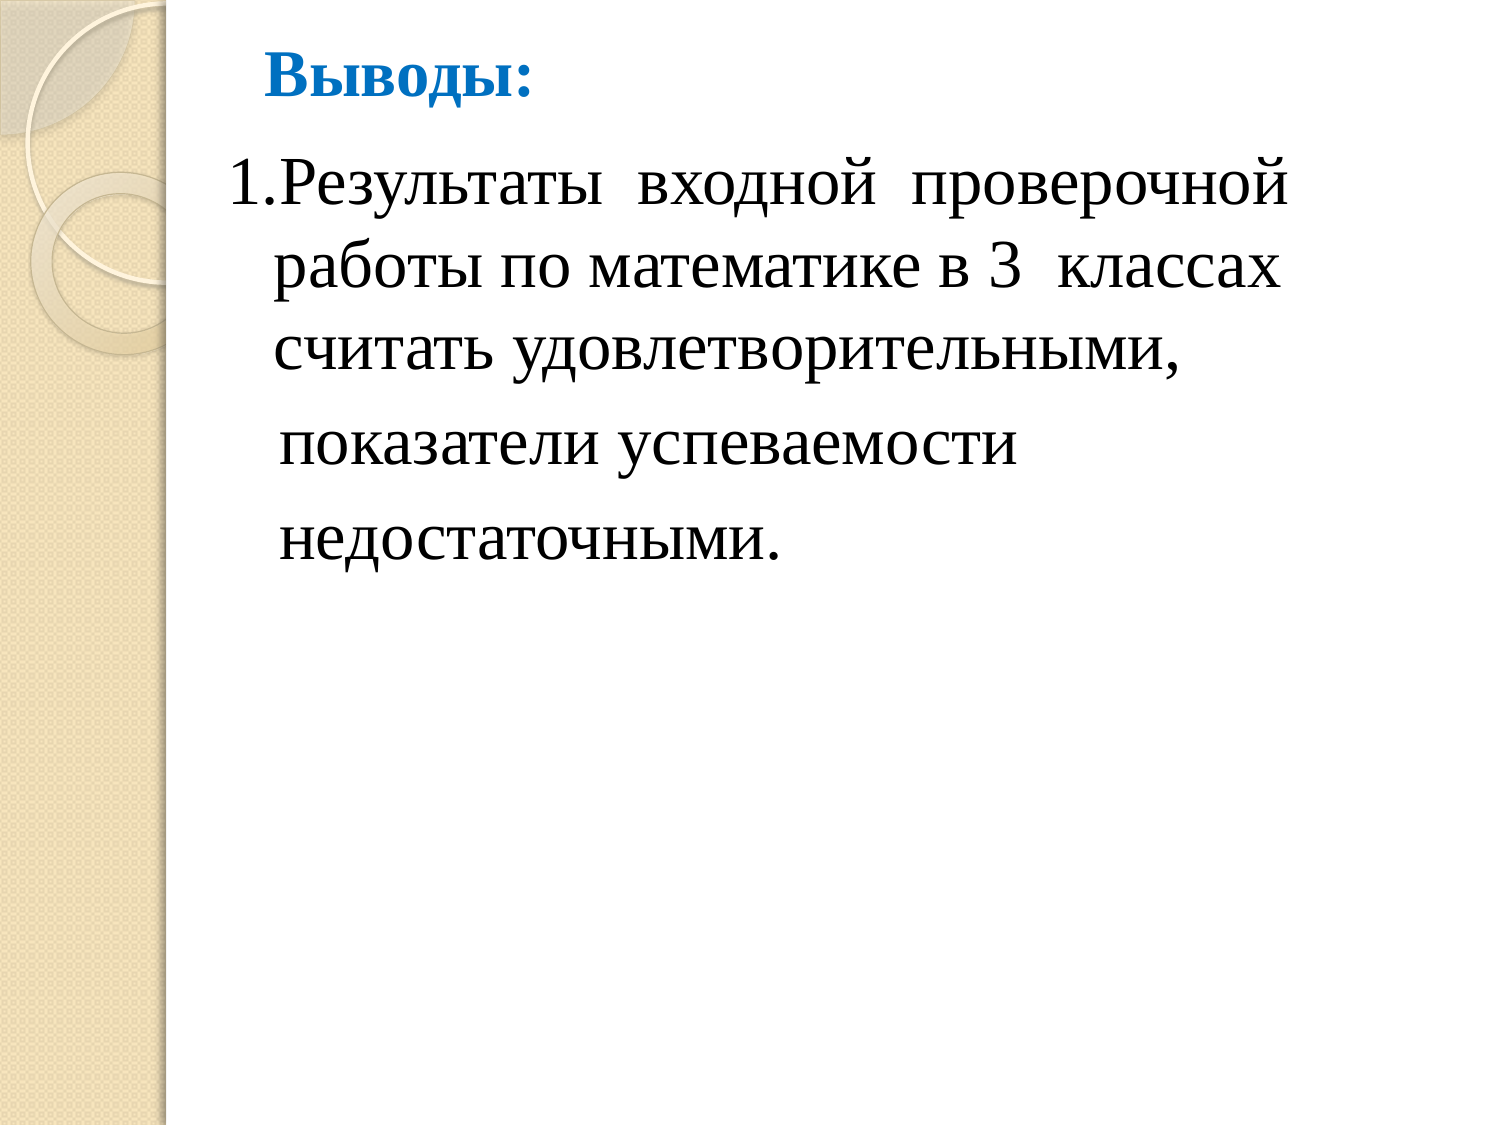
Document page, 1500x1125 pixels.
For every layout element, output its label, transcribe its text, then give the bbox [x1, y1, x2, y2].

list 1.Результаты входной проверочной работы по математике в 3 классах считать удовлетворительными, показатели успеваемости недостаточными. [199, 128, 1430, 952]
title Выводы: [187, 0, 1500, 233]
